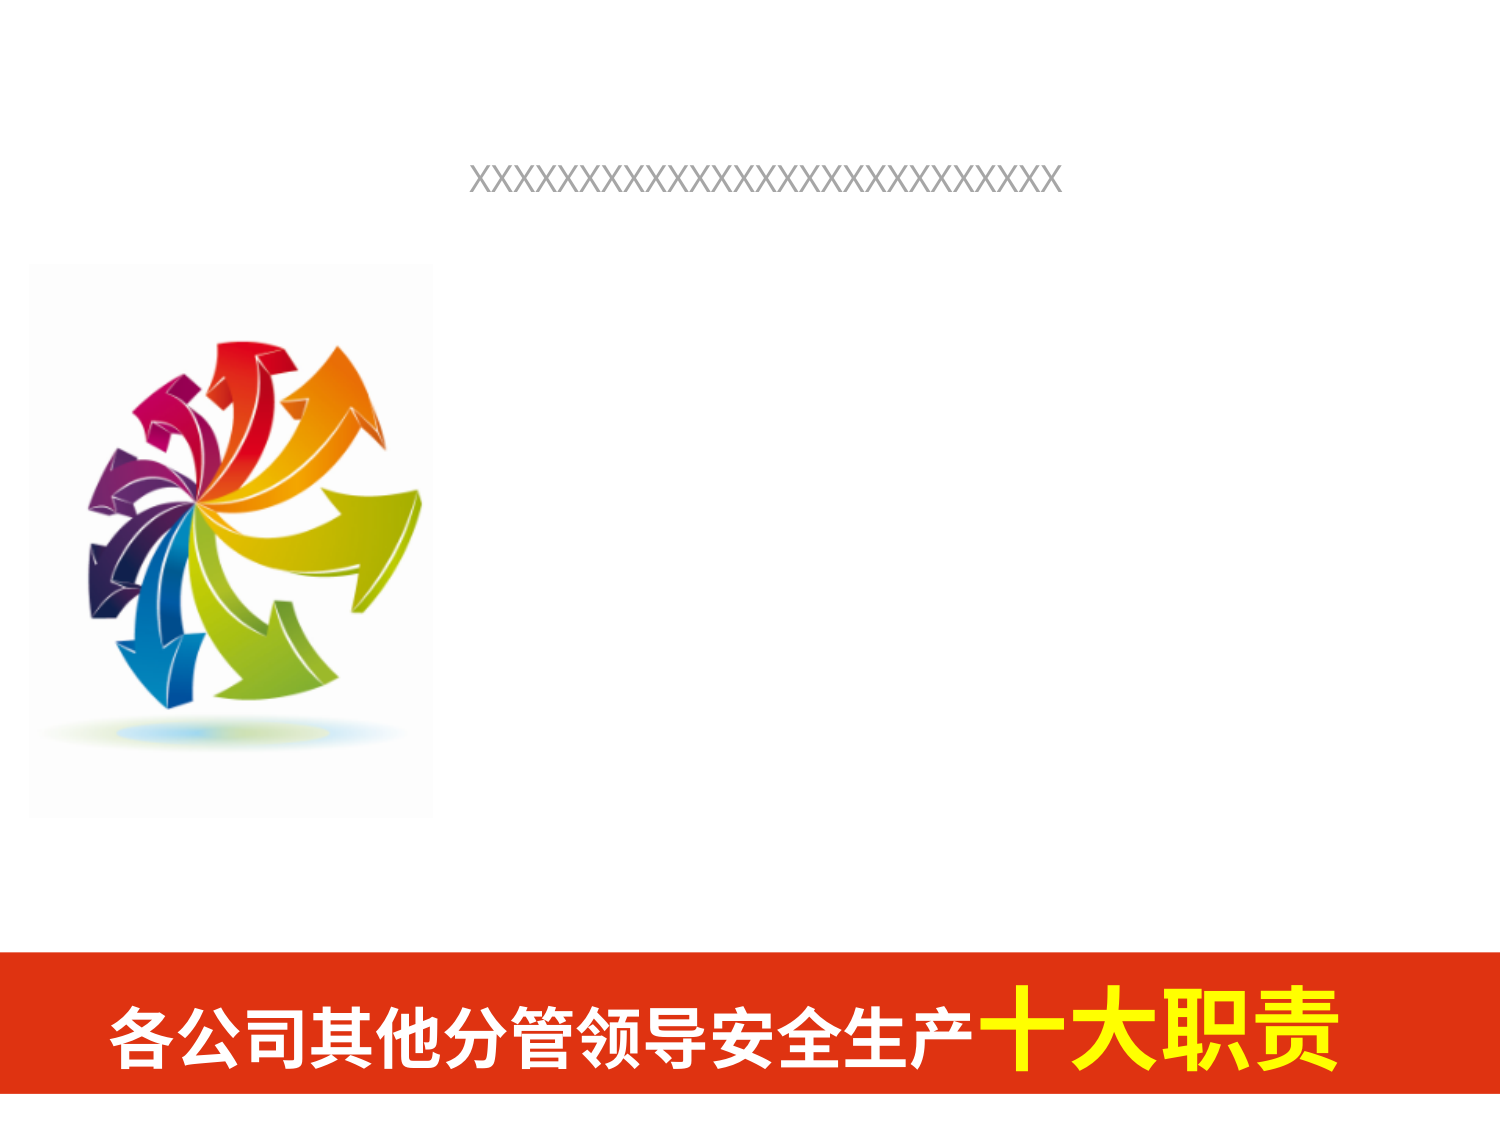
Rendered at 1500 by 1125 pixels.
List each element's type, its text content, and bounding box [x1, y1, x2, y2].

text_box 各公司其他分管领导安全生产十大职责 [94, 964, 1359, 1089]
picture [29, 264, 433, 818]
text_box XXXXXXXXXXXXXXXXXXXXXXXXXXX [454, 125, 1500, 208]
